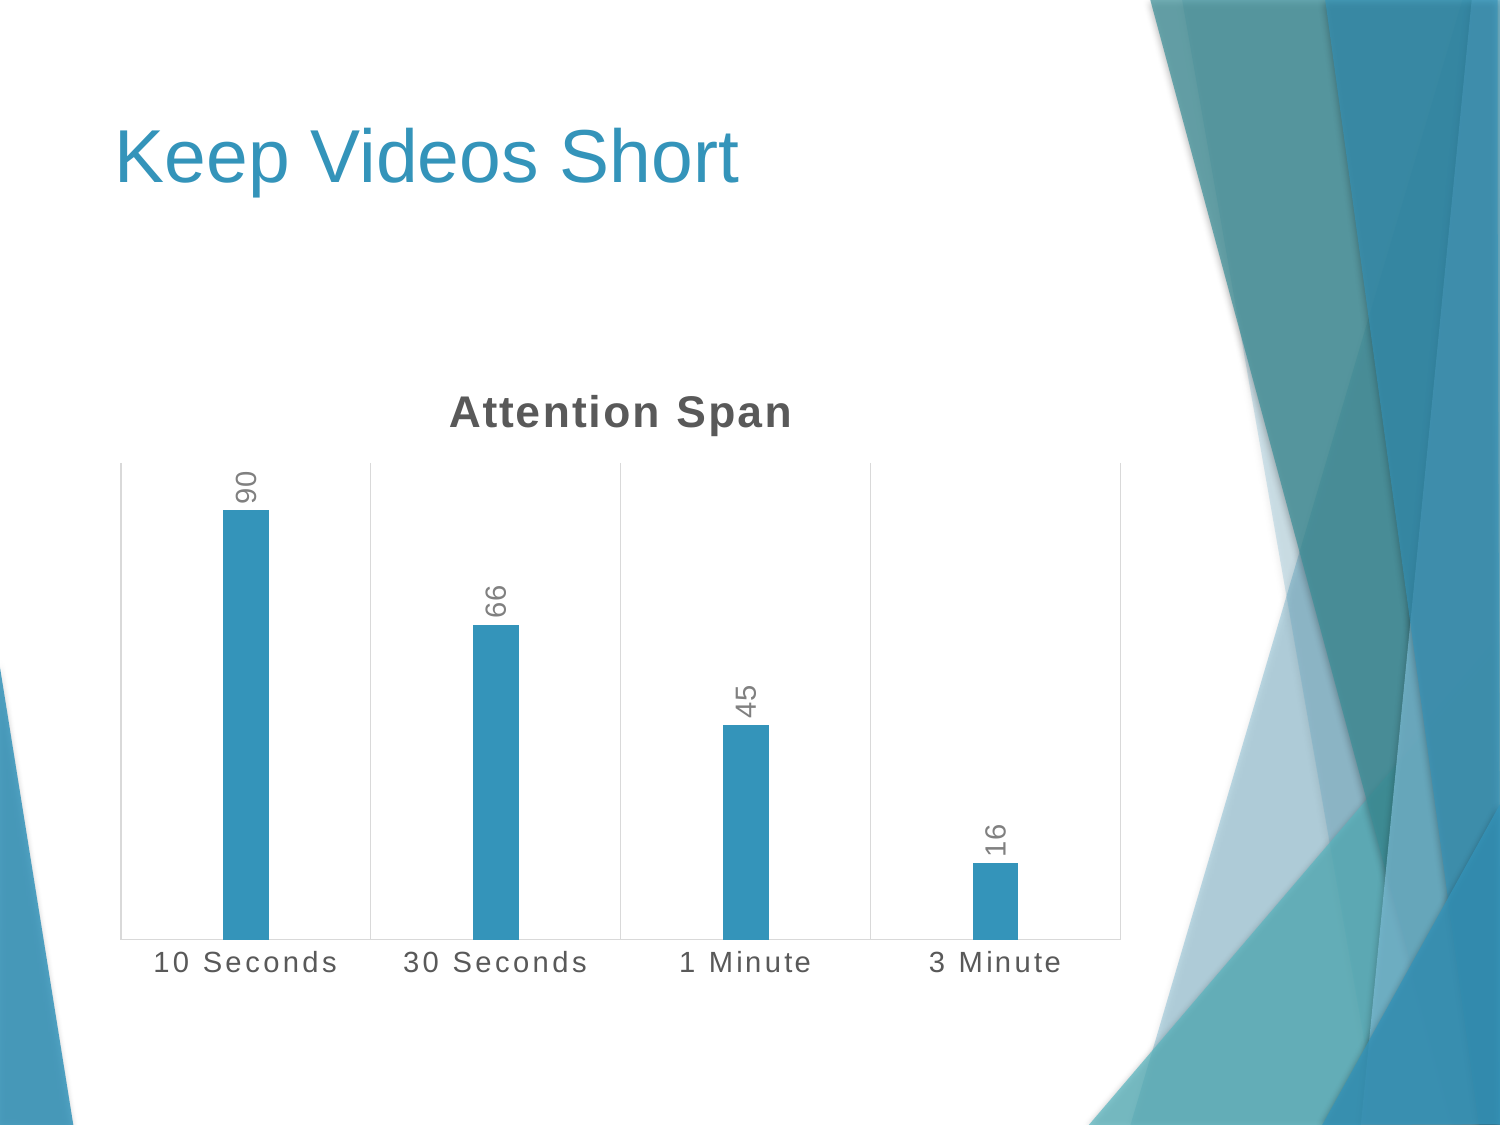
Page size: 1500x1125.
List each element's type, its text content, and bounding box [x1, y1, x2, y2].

title Keep Videos Short [99, 99, 1142, 317]
chart [99, 353, 1142, 992]
